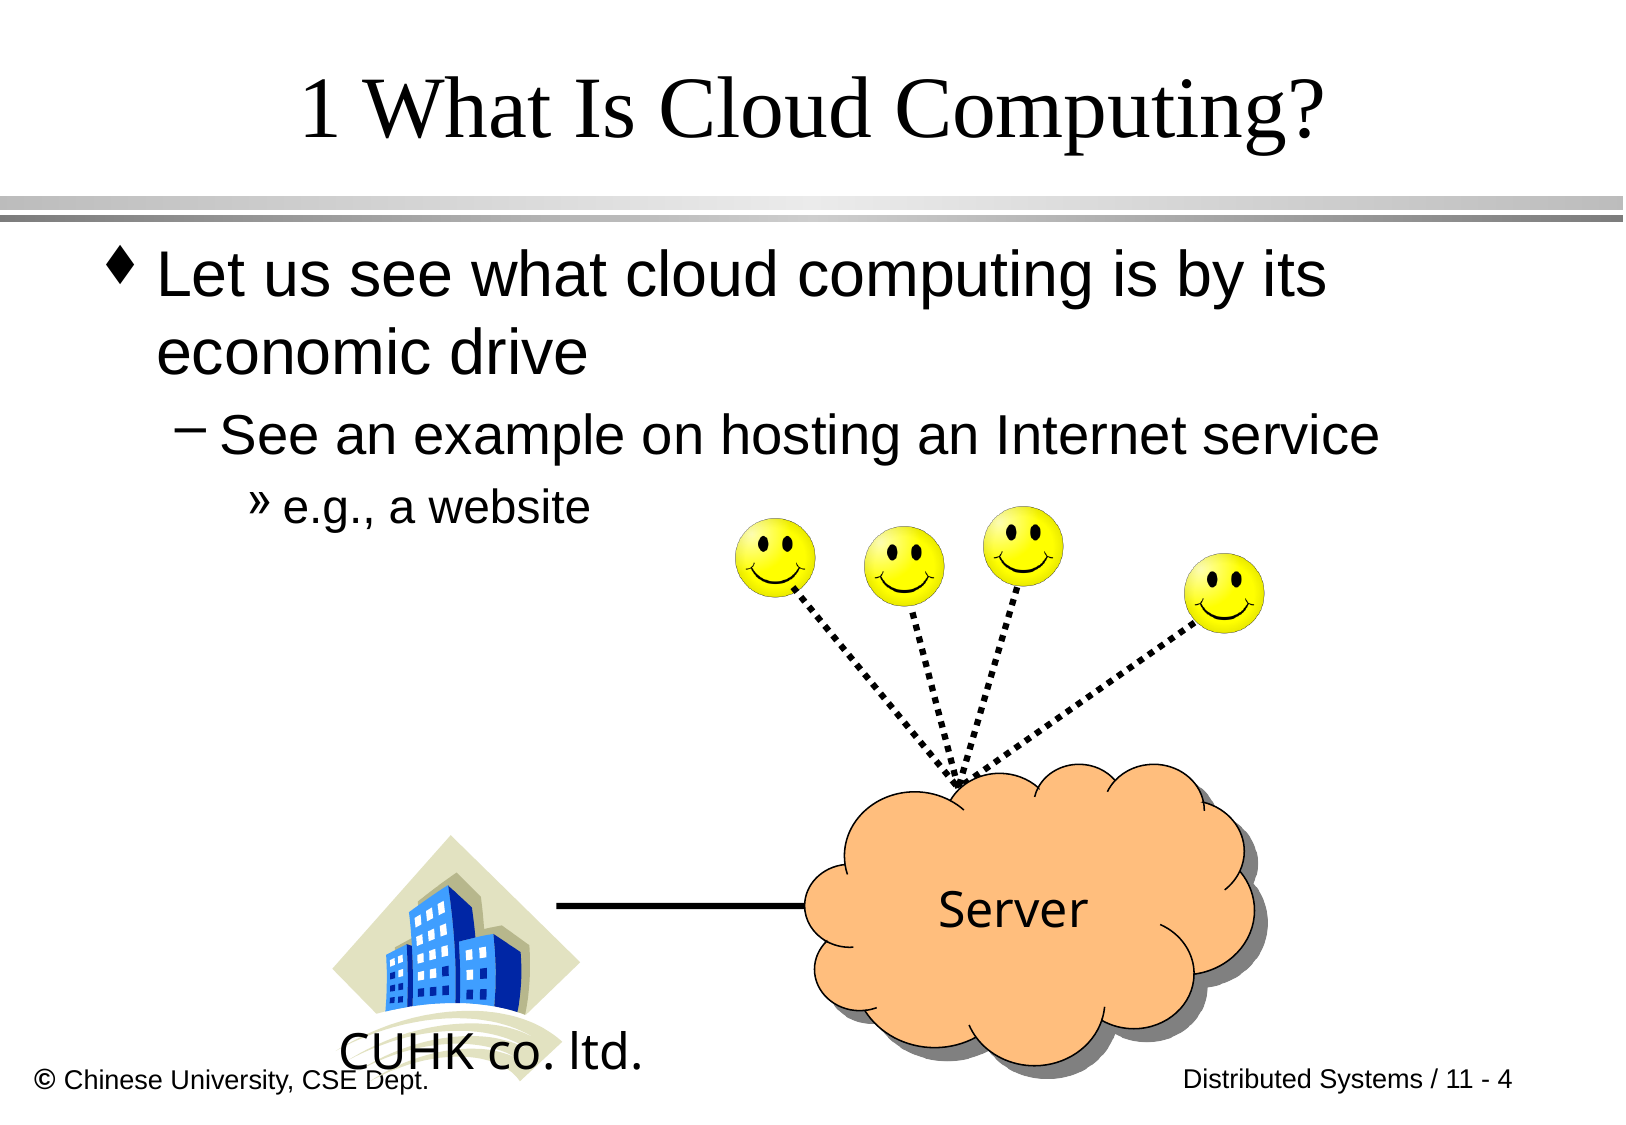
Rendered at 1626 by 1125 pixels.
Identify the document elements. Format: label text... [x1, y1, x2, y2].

picture [733, 515, 817, 600]
title 1 What Is Cloud Computing? [50, 62, 1575, 163]
list Let us see what cloud computing is by its economic drive See an example on hosting an Internet service e.g., a website [87, 224, 1500, 1013]
text_box CUHK co. ltd. [324, 1012, 329, 1088]
picture [1182, 551, 1266, 635]
picture [981, 504, 1065, 588]
picture [862, 524, 946, 608]
text_box CUHK co. ltd. [582, 1012, 659, 1088]
text_box Server [804, 764, 1255, 1066]
picture [331, 834, 581, 1082]
